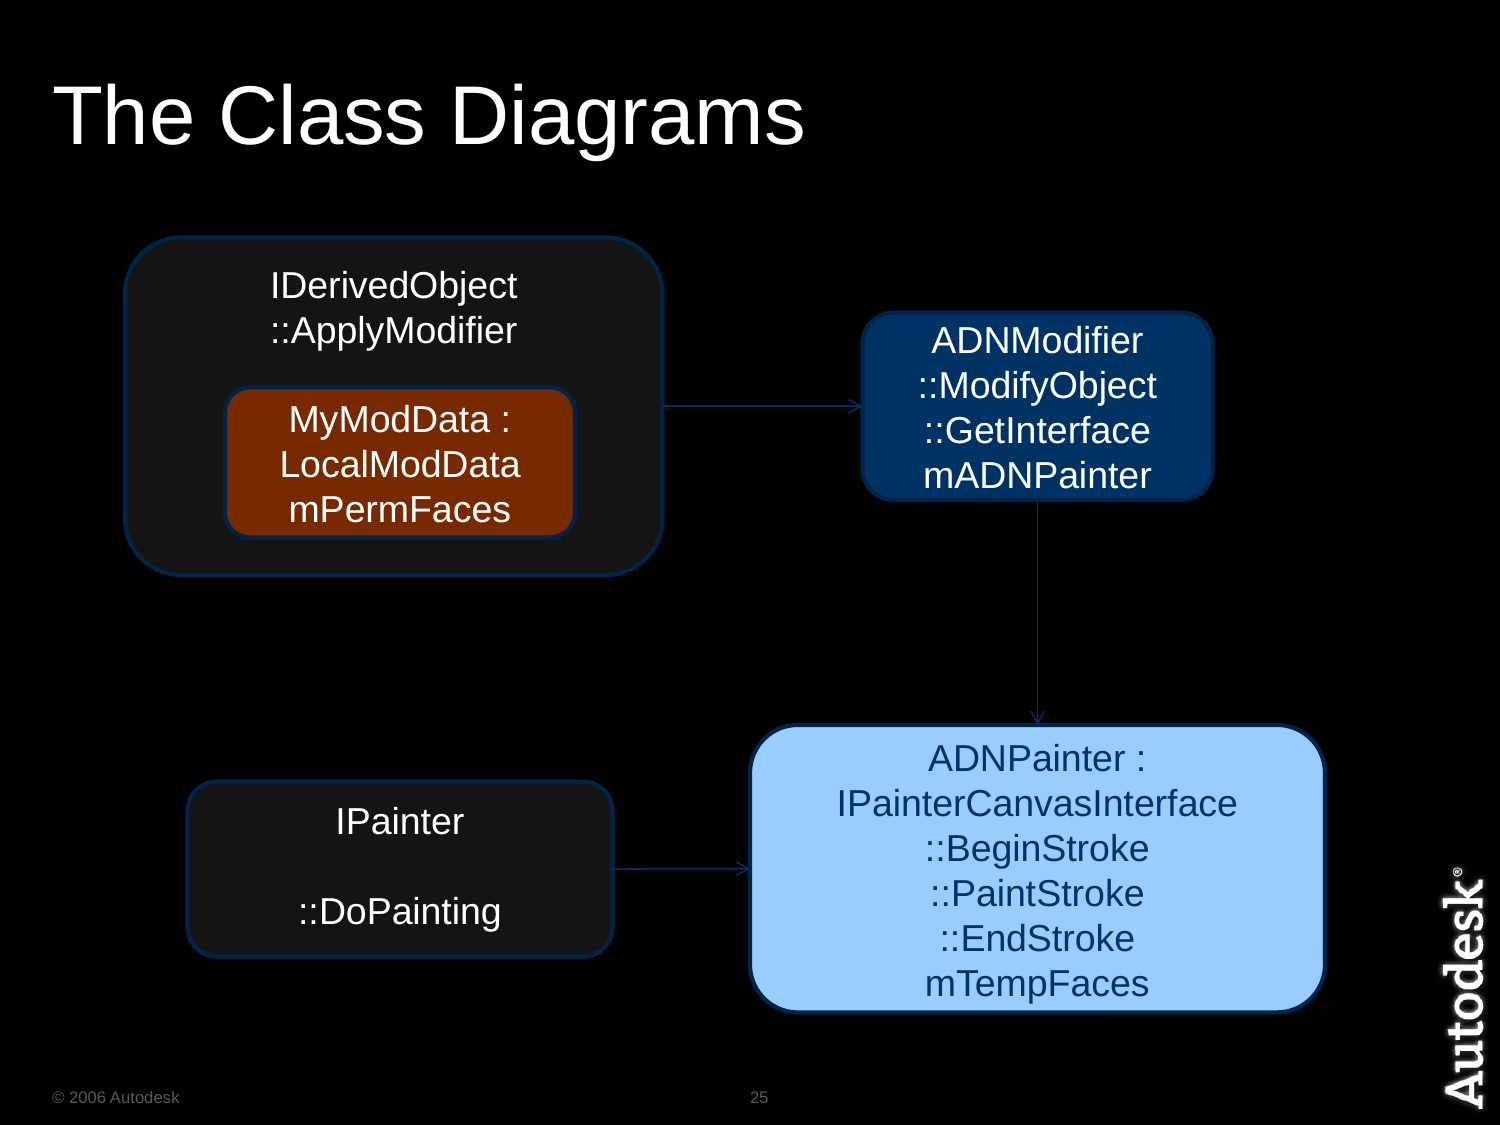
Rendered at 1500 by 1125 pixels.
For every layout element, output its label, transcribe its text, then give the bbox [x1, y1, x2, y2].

title The Class Diagrams [52, 22, 1401, 211]
text_box MyModData : LocalModData mPermFaces [222, 385, 578, 540]
text_box IDerivedObject ::ApplyModifier [122, 235, 665, 578]
text_box ADNPainter : IPainterCanvasInterface ::BeginStroke ::PaintStroke ::EndStroke mTempFaces [747, 722, 1328, 1015]
picture [1402, 0, 1500, 1125]
text_box ADNModifier ::ModifyObject ::GetInterface mADNPainter [860, 310, 1215, 503]
text_box IPainter ::DoPainting [185, 779, 615, 959]
